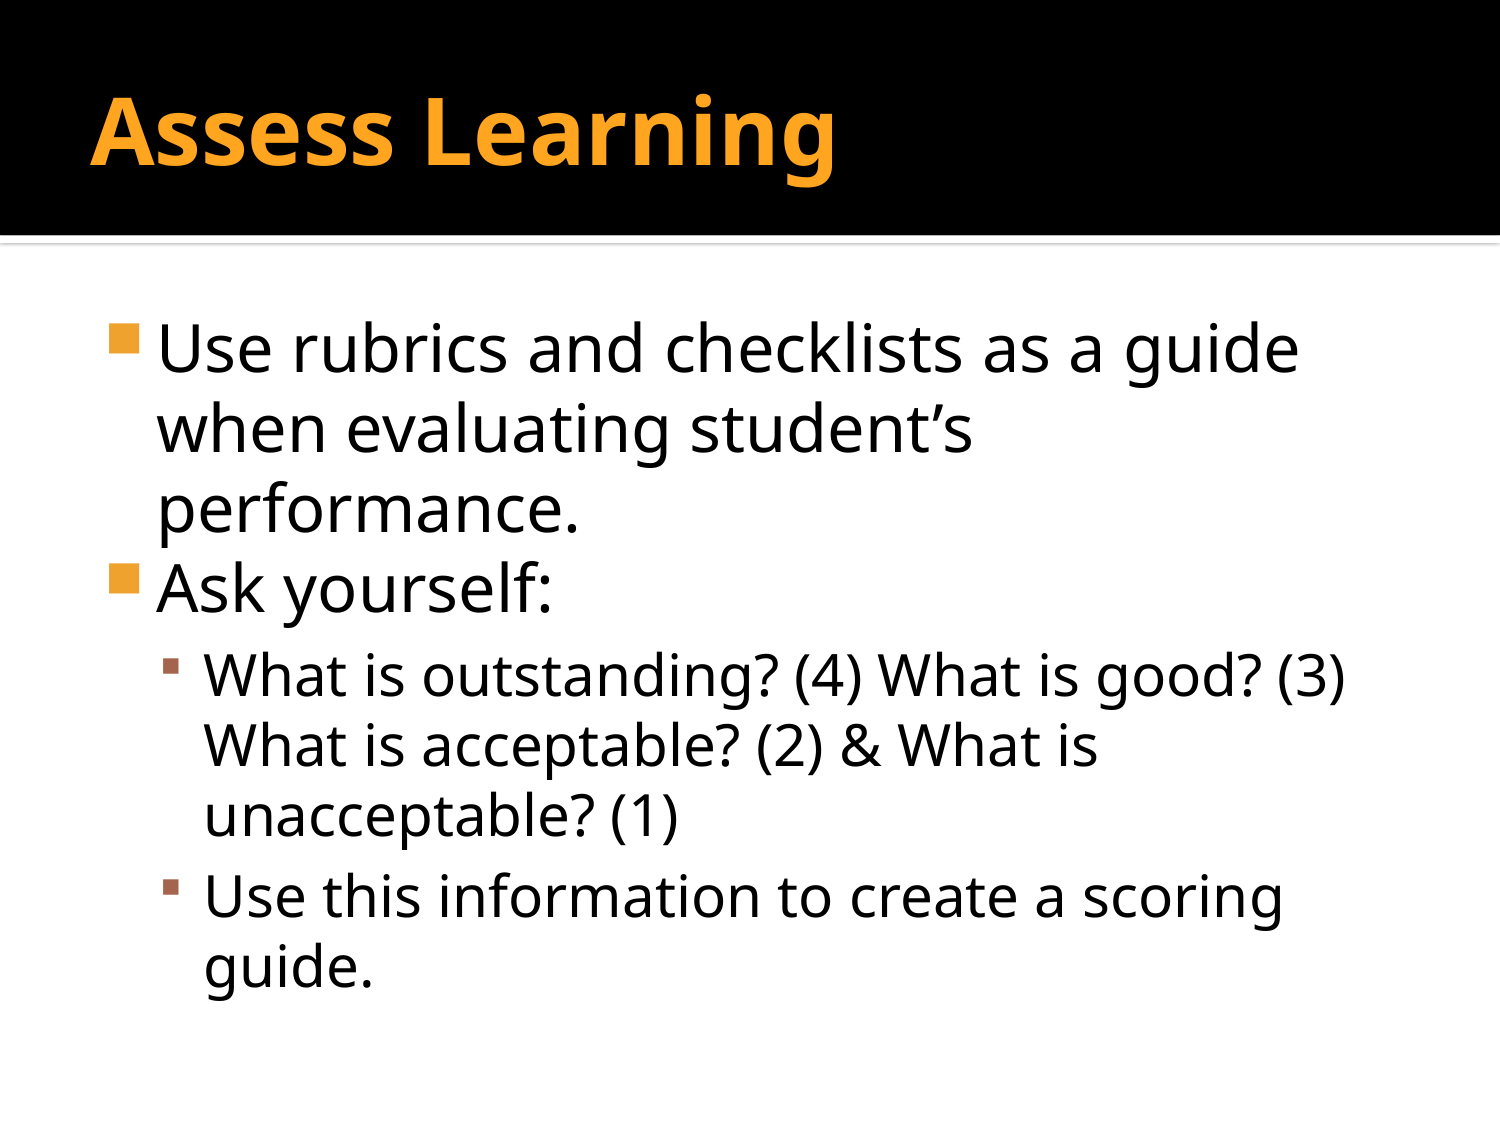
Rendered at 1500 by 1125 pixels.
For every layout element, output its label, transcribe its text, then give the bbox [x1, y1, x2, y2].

title Assess Learning [75, 25, 1425, 231]
list Use rubrics and checklists as a guide when evaluating student’s performance. Ask yourself: What is outstanding? (4) What is good? (3) What is acceptable? (2) & What is unacceptable? (1) Use this information to create a scoring guide. [75, 291, 1425, 1050]
